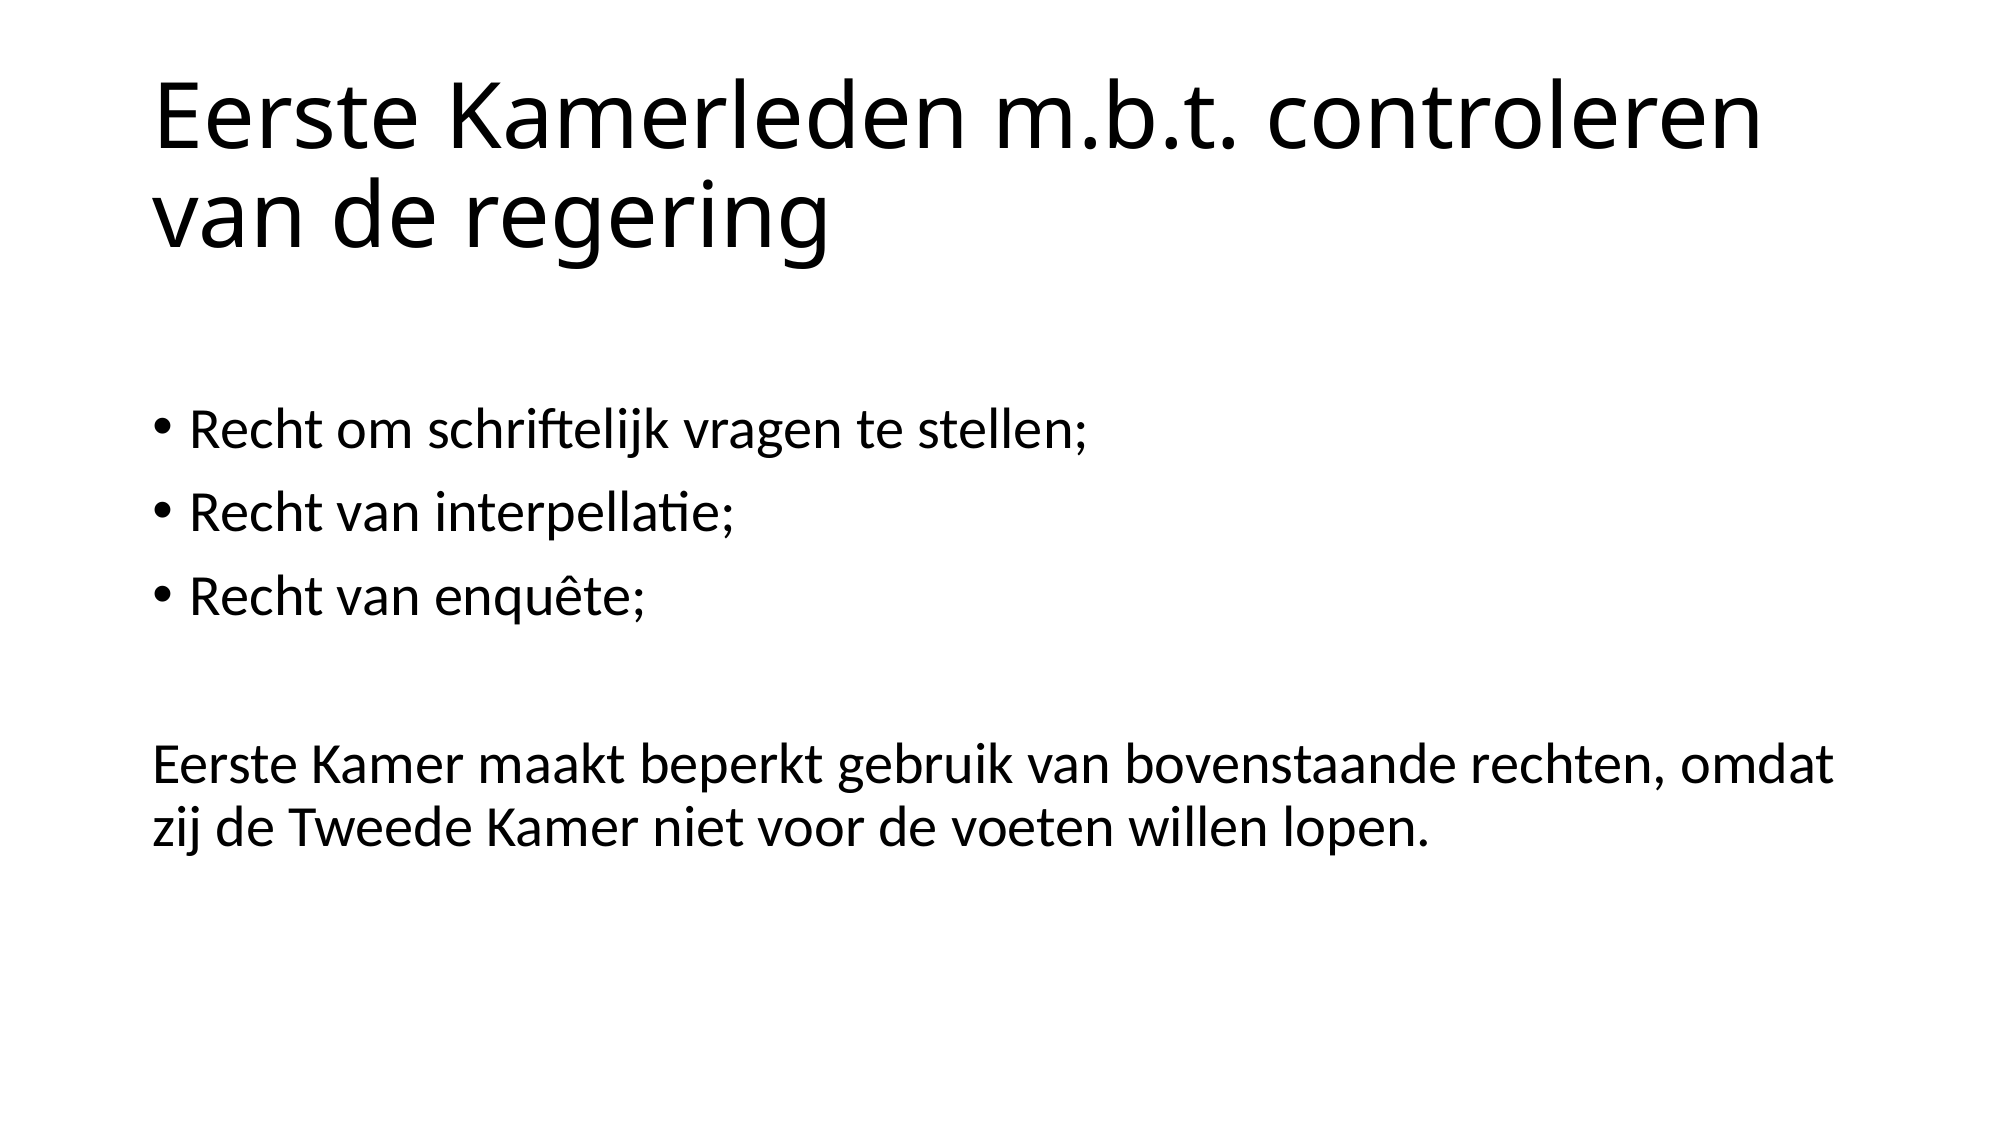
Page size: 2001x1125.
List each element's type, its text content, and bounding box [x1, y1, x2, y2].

title Eerste Kamerleden m.b.t. controleren van de regering [137, 59, 1863, 278]
list Recht om schriftelijk vragen te stellen; Recht van interpellatie; Recht van enquête; Eerste Kamer maakt beperkt gebruik van bovenstaande rechten, omdat zij de Tweede Kamer niet voor de voeten willen lopen. [137, 299, 1863, 1014]
